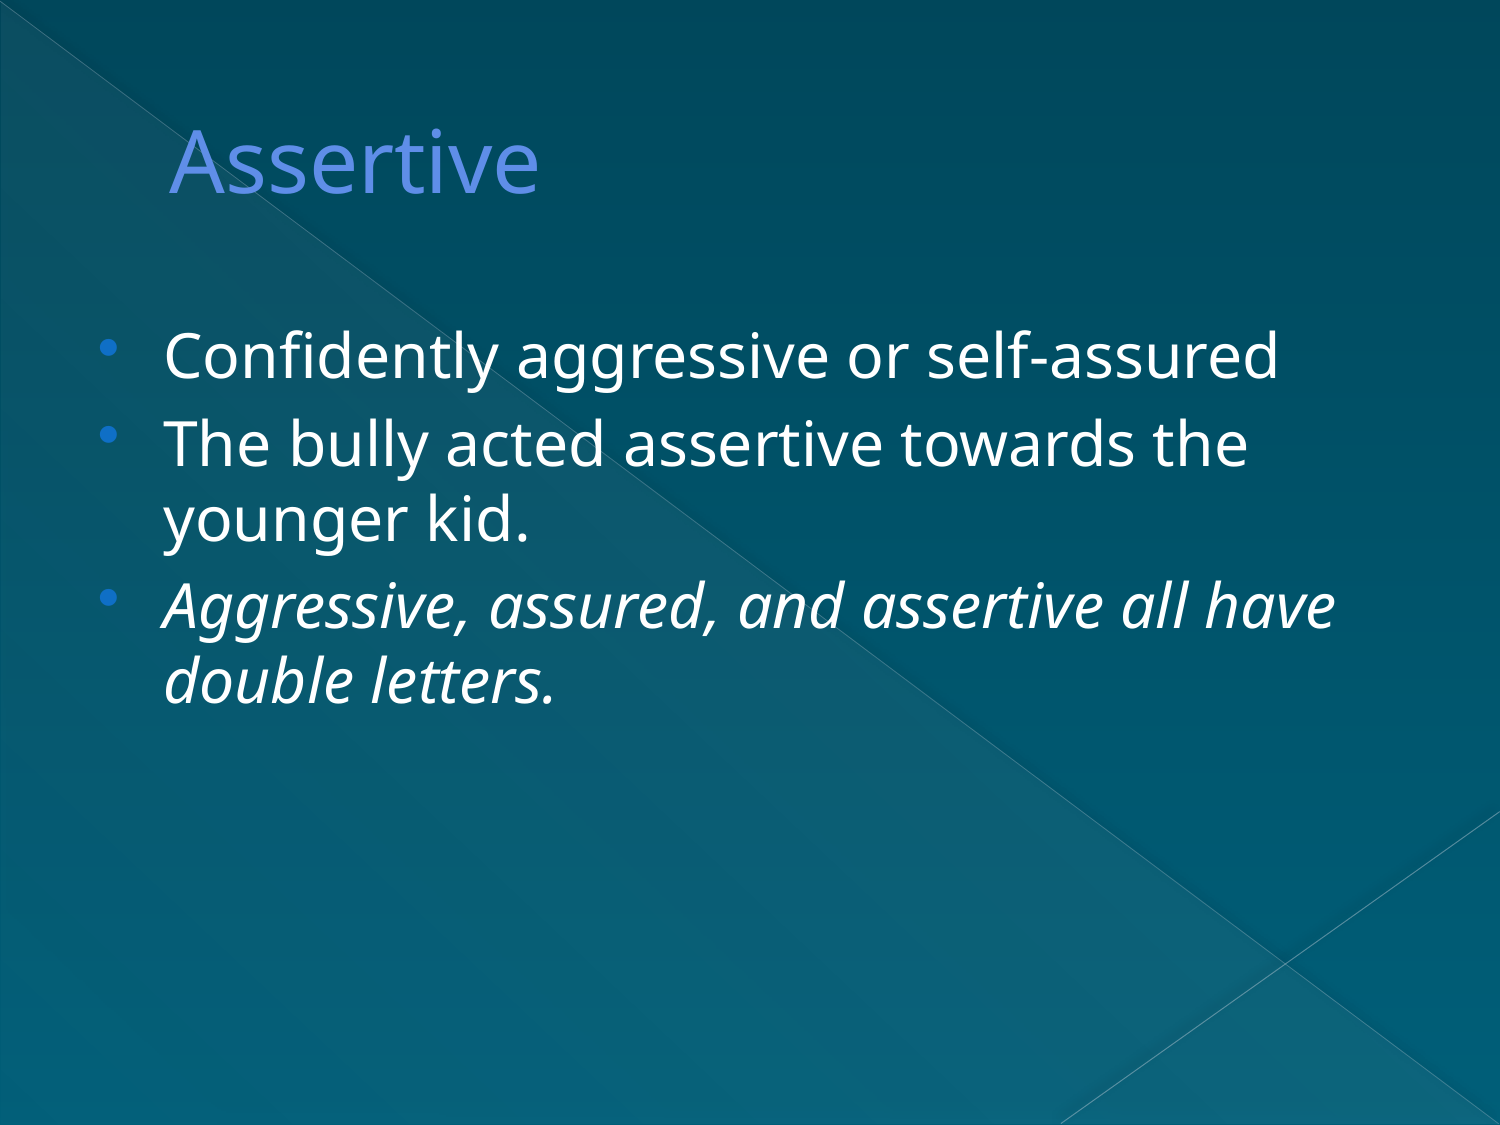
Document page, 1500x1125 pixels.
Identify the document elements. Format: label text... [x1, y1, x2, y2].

title Assertive [75, 43, 1425, 274]
list Confidently aggressive or self-assured The bully acted assertive towards the younger kid. Aggressive, assured, and assertive all have double letters. [75, 308, 1425, 1059]
